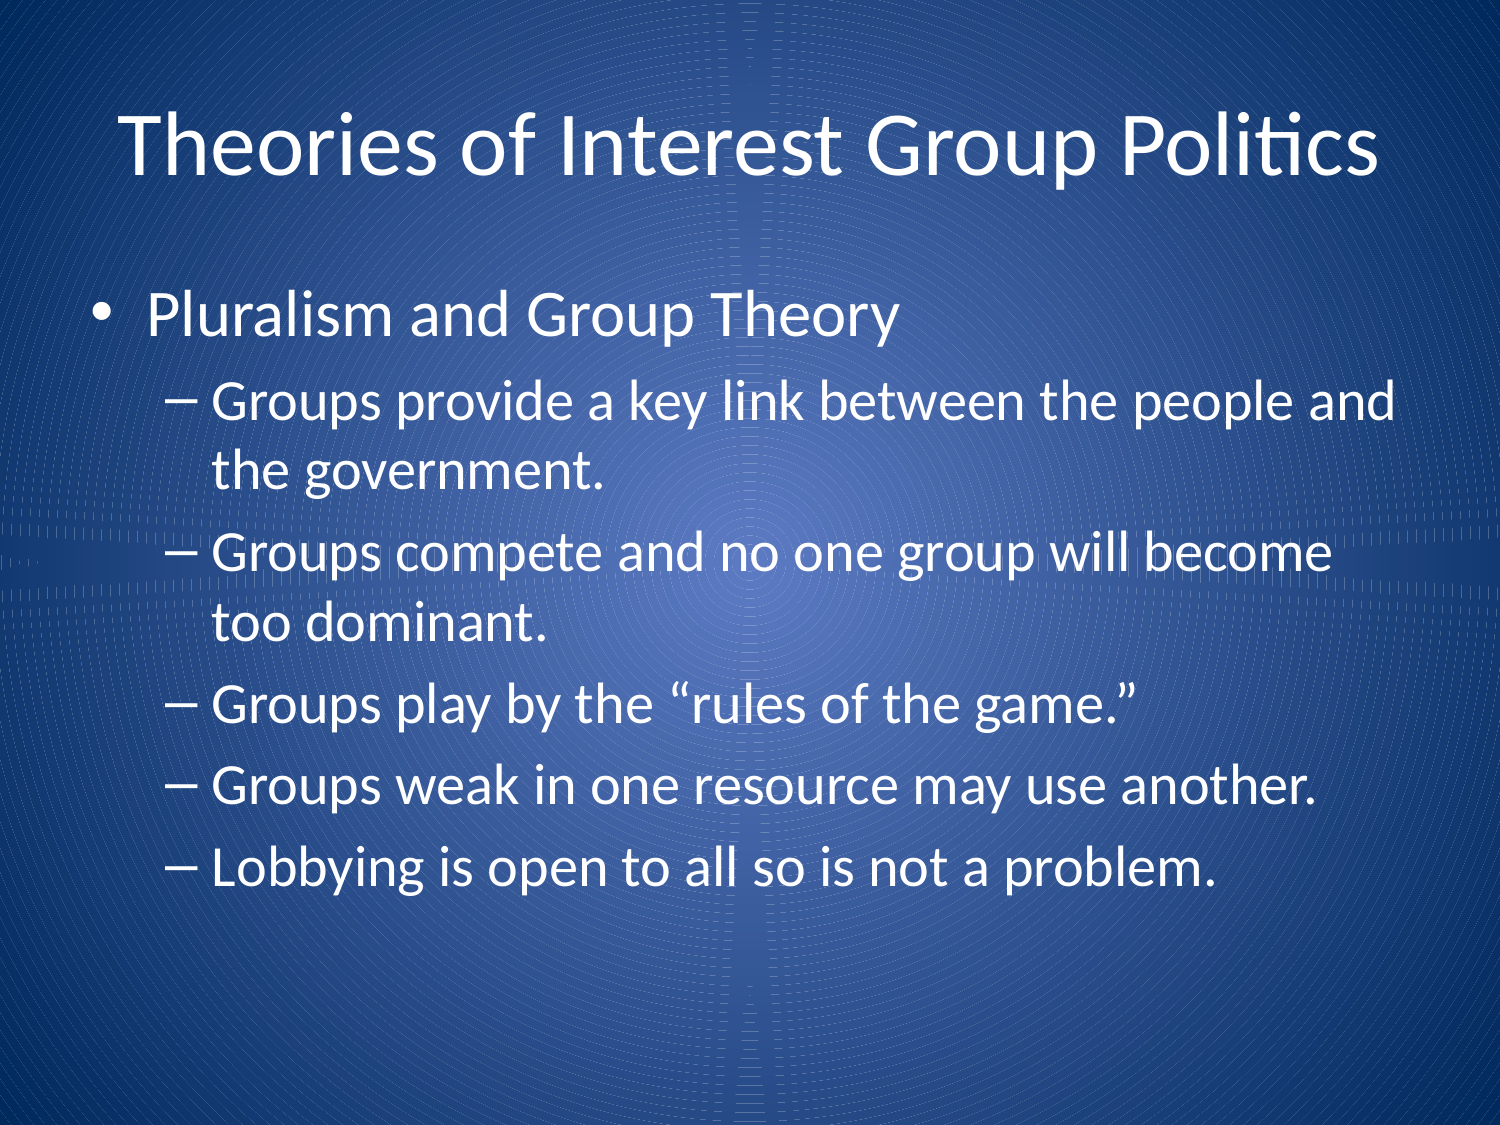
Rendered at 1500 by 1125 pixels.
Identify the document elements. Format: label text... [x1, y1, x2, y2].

list Pluralism and Group Theory Groups provide a key link between the people and the government. Groups compete and no one group will become too dominant. Groups play by the “rules of the game.” Groups weak in one resource may use another. Lobbying is open to all so is not a problem. [75, 262, 1425, 1005]
title Theories of Interest Group Politics [75, 45, 1425, 233]
